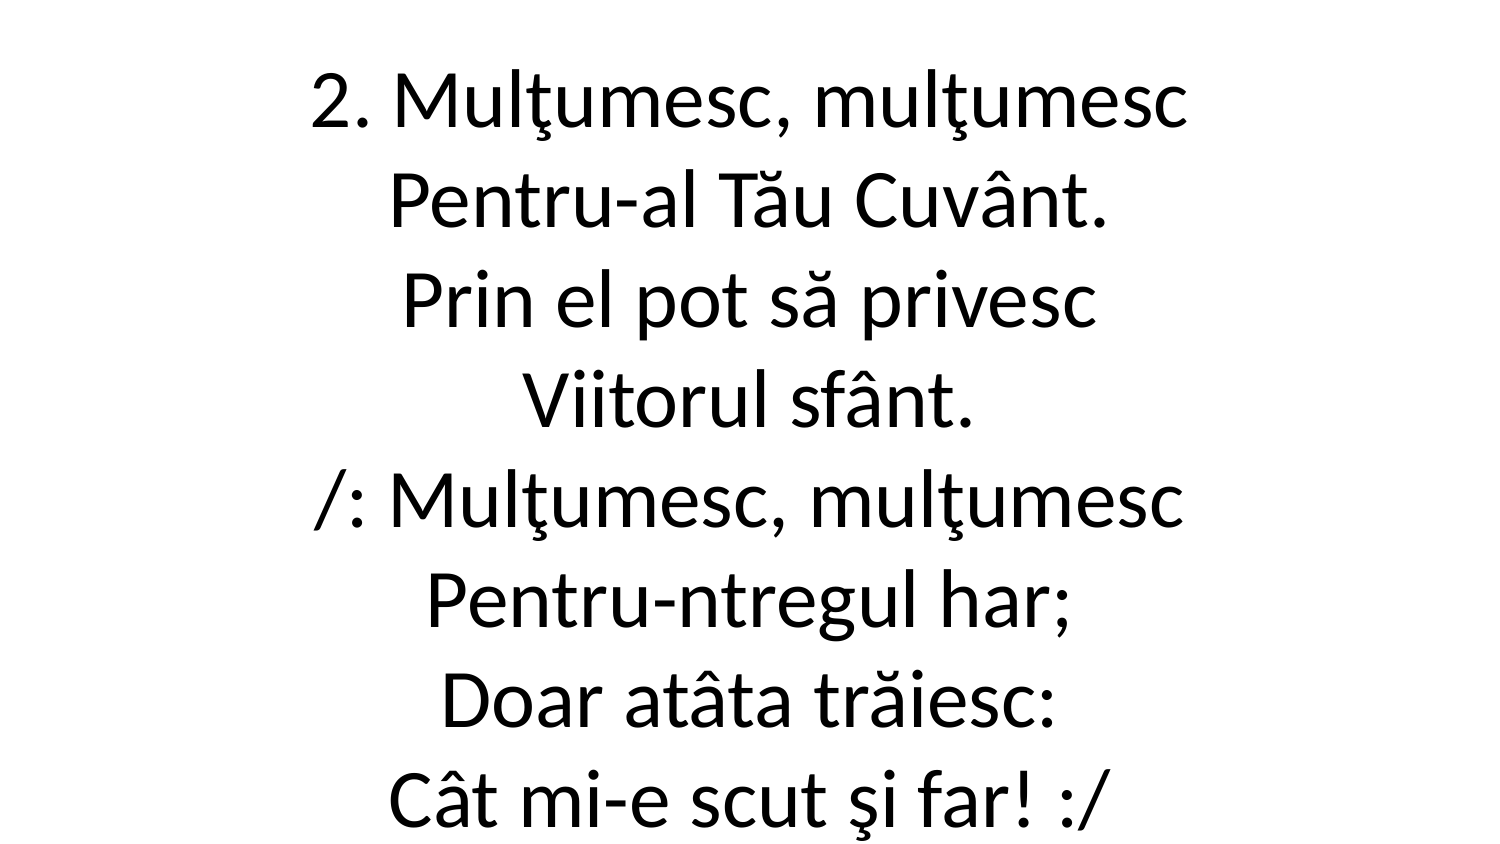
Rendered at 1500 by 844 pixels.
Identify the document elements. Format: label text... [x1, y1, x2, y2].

text_box 2. Mulţumesc, mulţumesc Pentru-al Tău Cuvânt. Prin el pot să privesc Viitorul sfânt. /: Mulţumesc, mulţumesc Pentru-ntregul har; Doar atâta trăiesc: Cât mi-e scut şi far! :/ [295, 0, 1205, 844]
